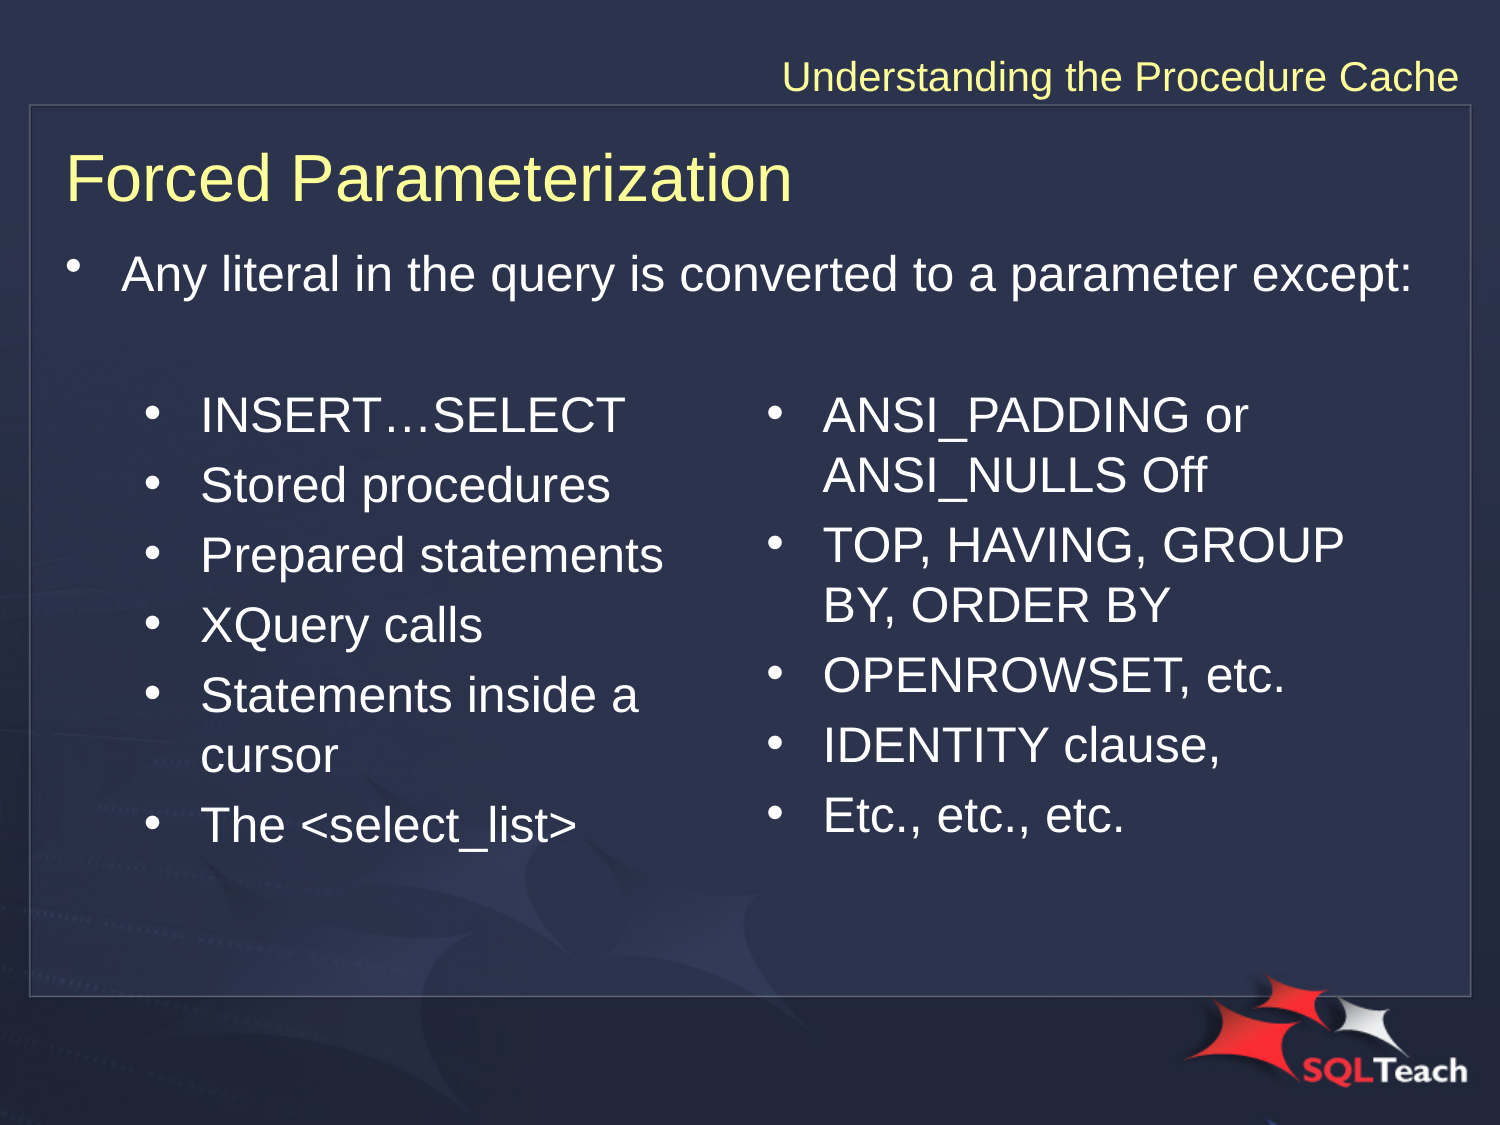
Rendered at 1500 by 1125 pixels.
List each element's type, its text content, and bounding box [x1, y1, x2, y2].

text_box INSERT…SELECT Stored procedures Prepared statements XQuery calls Statements inside a cursor The <select_list> ANSI_PADDING or ANSI_NULLS Off TOP, HAVING, GROUP BY, ORDER BY OPENROWSET, etc. IDENTITY clause, Etc., etc., etc. [128, 375, 1404, 879]
list Any literal in the query is converted to a parameter except: [49, 234, 1463, 988]
picture [0, 0, 1500, 1125]
title Forced Parameterization [49, 137, 1326, 213]
